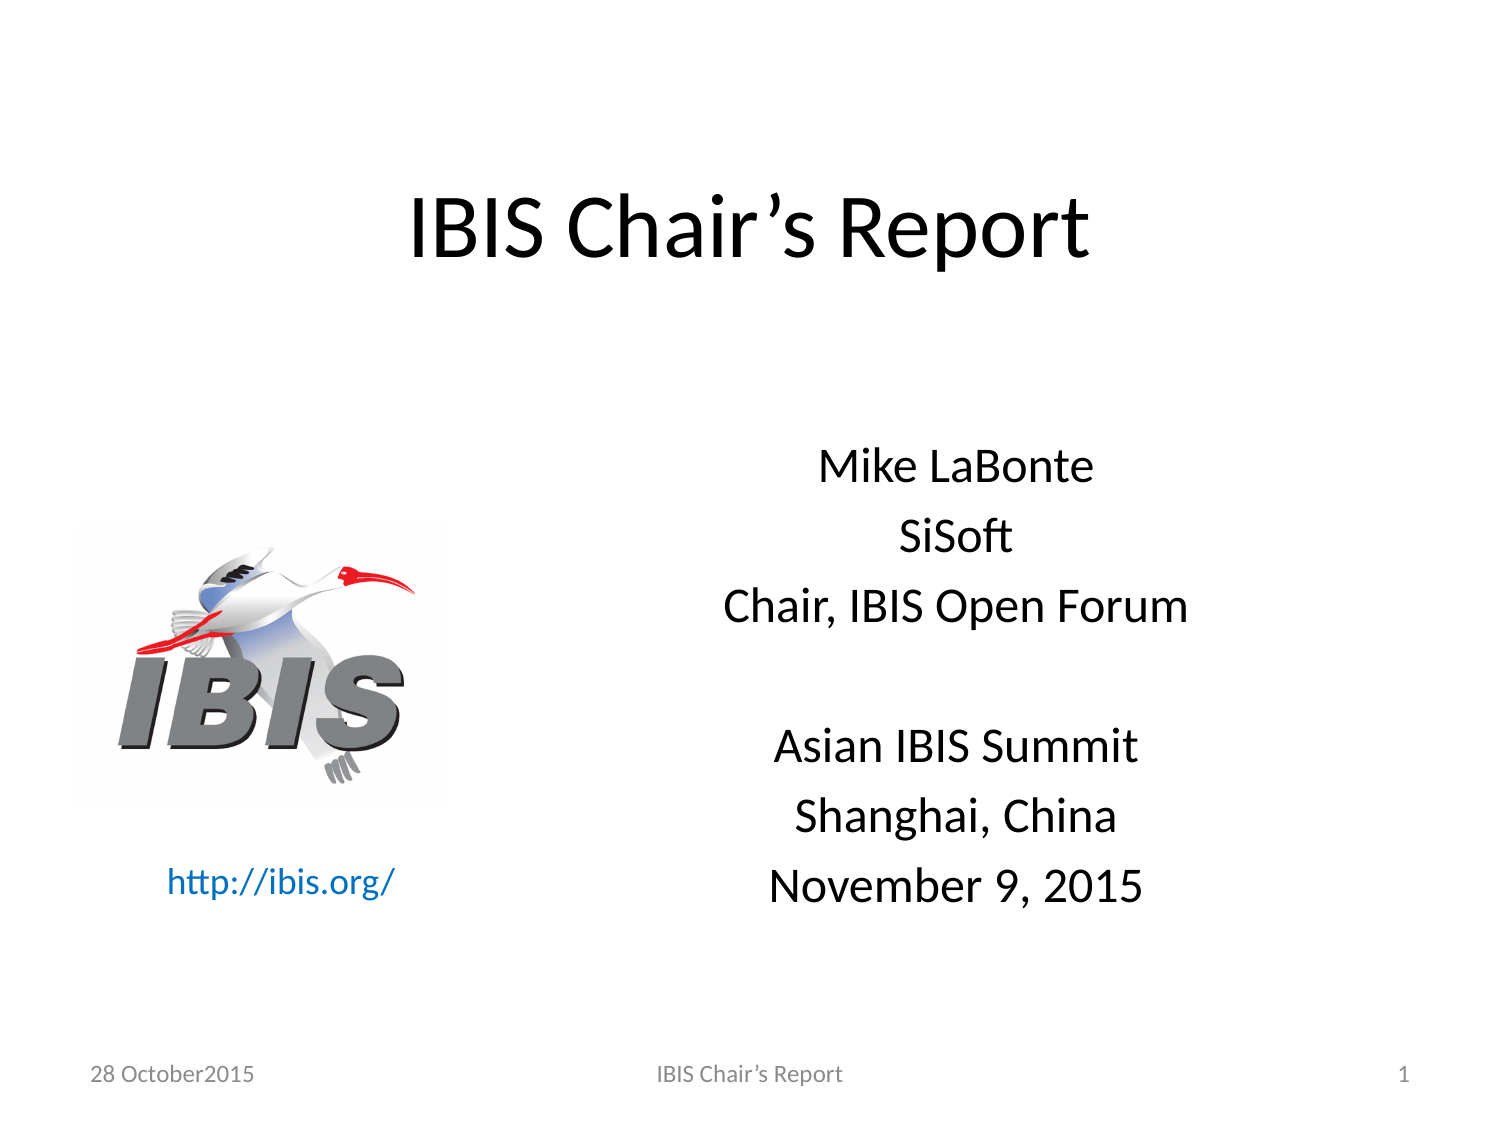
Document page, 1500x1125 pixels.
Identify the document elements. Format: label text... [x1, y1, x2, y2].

footer IBIS Chair’s Report [512, 1042, 988, 1103]
text_box http://ibis.org/ [152, 849, 411, 910]
title IBIS Chair’s Report [112, 99, 1388, 342]
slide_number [75, 1042, 425, 1103]
subtitle Mike LaBonte SiSoft Chair, IBIS Open Forum Asian IBIS Summit Shanghai, China November 9, 2015 [637, 425, 1275, 925]
slide_number 1 [1074, 1042, 1425, 1103]
picture [74, 524, 451, 807]
